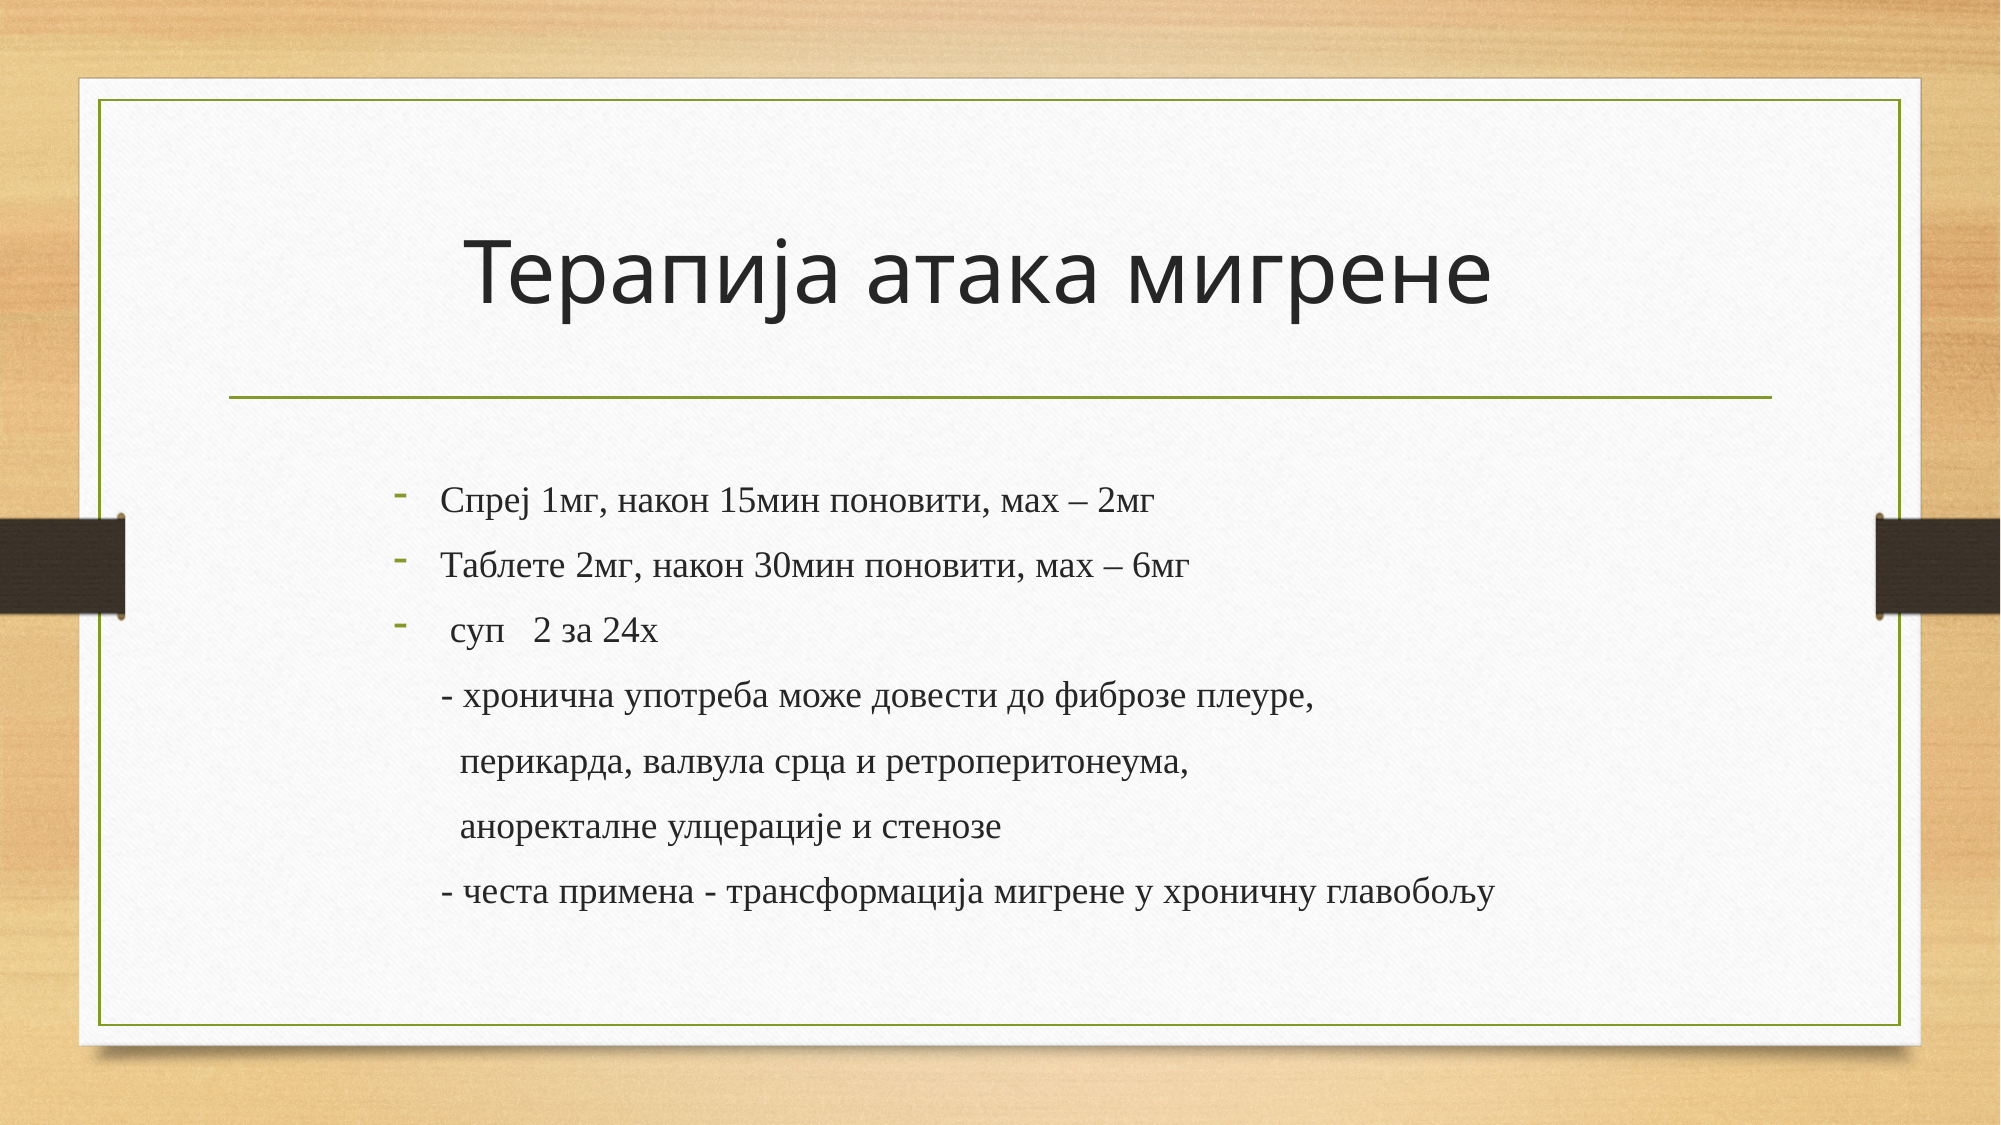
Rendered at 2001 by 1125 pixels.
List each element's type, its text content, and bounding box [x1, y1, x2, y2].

picture [0, 0, 2001, 1125]
title Терапија атака мигрене [291, 208, 1667, 329]
list Спреј 1мг, након 15мин поновити, маx – 2мг Таблете 2мг, након 30мин поновити, маx – 6мг суп 2 за 24х - хронична употреба може довести до фиброзе плеуре, перикарда, валвула срца и ретроперитонеума, аноректалне улцерације и стенозе - честа примена - трансформација мигрене у хроничну главобољу [378, 467, 1696, 1040]
